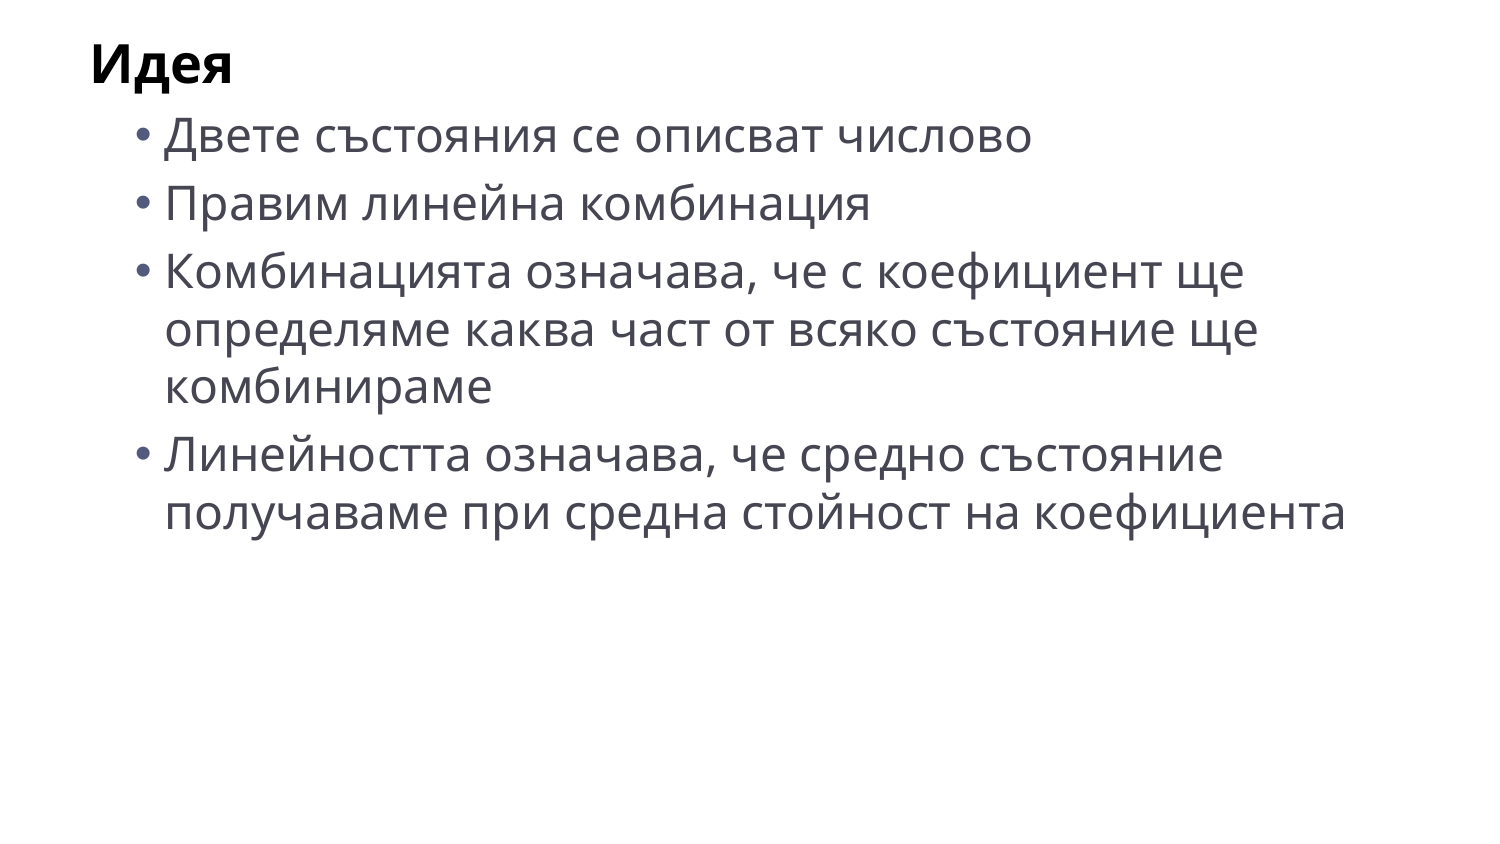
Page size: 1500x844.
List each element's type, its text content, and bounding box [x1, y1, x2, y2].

list Идея Двете състояния се описват числово Правим линейна комбинация Комбинацията означава, че с коефициент ще определяме каква част от всяко състояние ще комбинираме Линейността означава, че средно състояние получаваме при средна стойност на коефициента [75, 21, 1475, 835]
